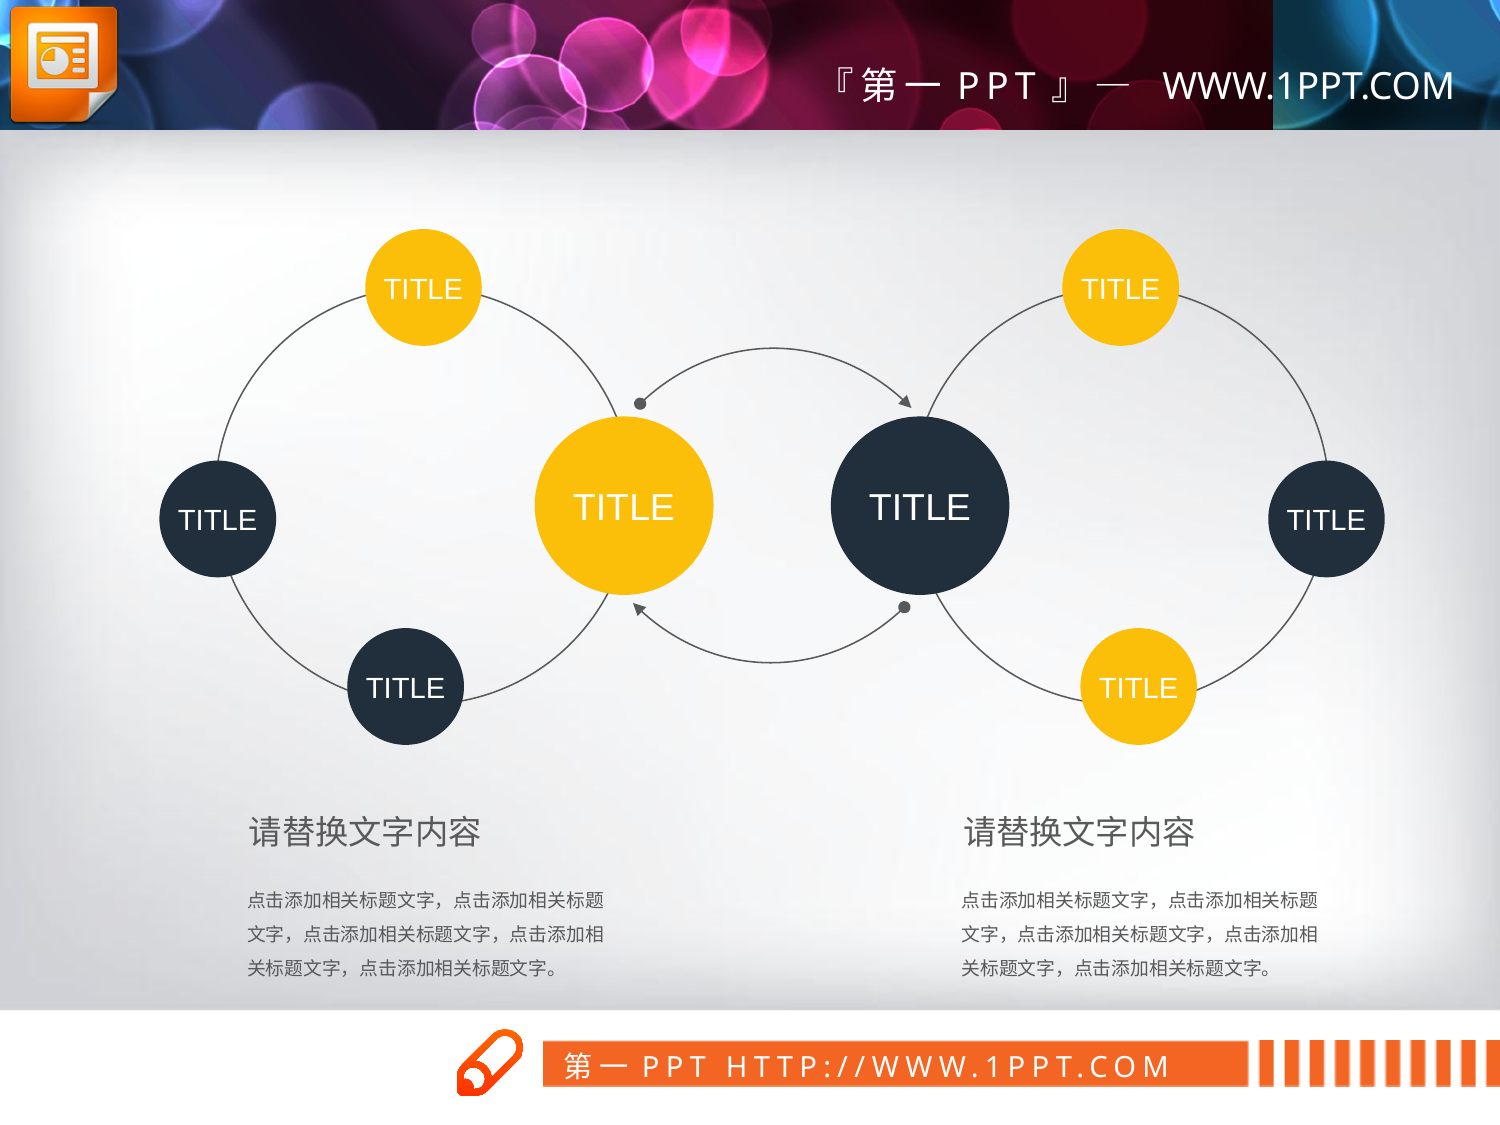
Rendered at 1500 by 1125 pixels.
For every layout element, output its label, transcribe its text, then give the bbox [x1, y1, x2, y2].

text_box 请替换文字内容 [234, 804, 497, 859]
text_box 点击添加相关标题文字，点击添加相关标题文字，点击添加相关标题文字，点击添加相关标题文字，点击添加相关标题文字。 [946, 870, 1334, 987]
text_box [633, 469, 911, 663]
text_box TITLE [534, 416, 714, 595]
picture [0, 0, 1500, 1012]
text_box [218, 295, 617, 701]
text_box TITLE [347, 628, 464, 745]
text_box 点击添加相关标题文字，点击添加相关标题文字，点击添加相关标题文字，点击添加相关标题文字，点击添加相关标题文字。 [232, 870, 620, 987]
text_box 请替换文字内容 [948, 804, 1211, 859]
text_box TITLE [1080, 628, 1197, 745]
text_box TITLE [830, 416, 1010, 595]
text_box TITLE [159, 460, 277, 578]
text_box TITLE [365, 229, 482, 346]
text_box TITLE [1268, 460, 1385, 578]
text_box [927, 295, 1327, 701]
text_box TITLE [1062, 229, 1180, 346]
text_box [634, 348, 912, 508]
picture [543, 1040, 1500, 1087]
